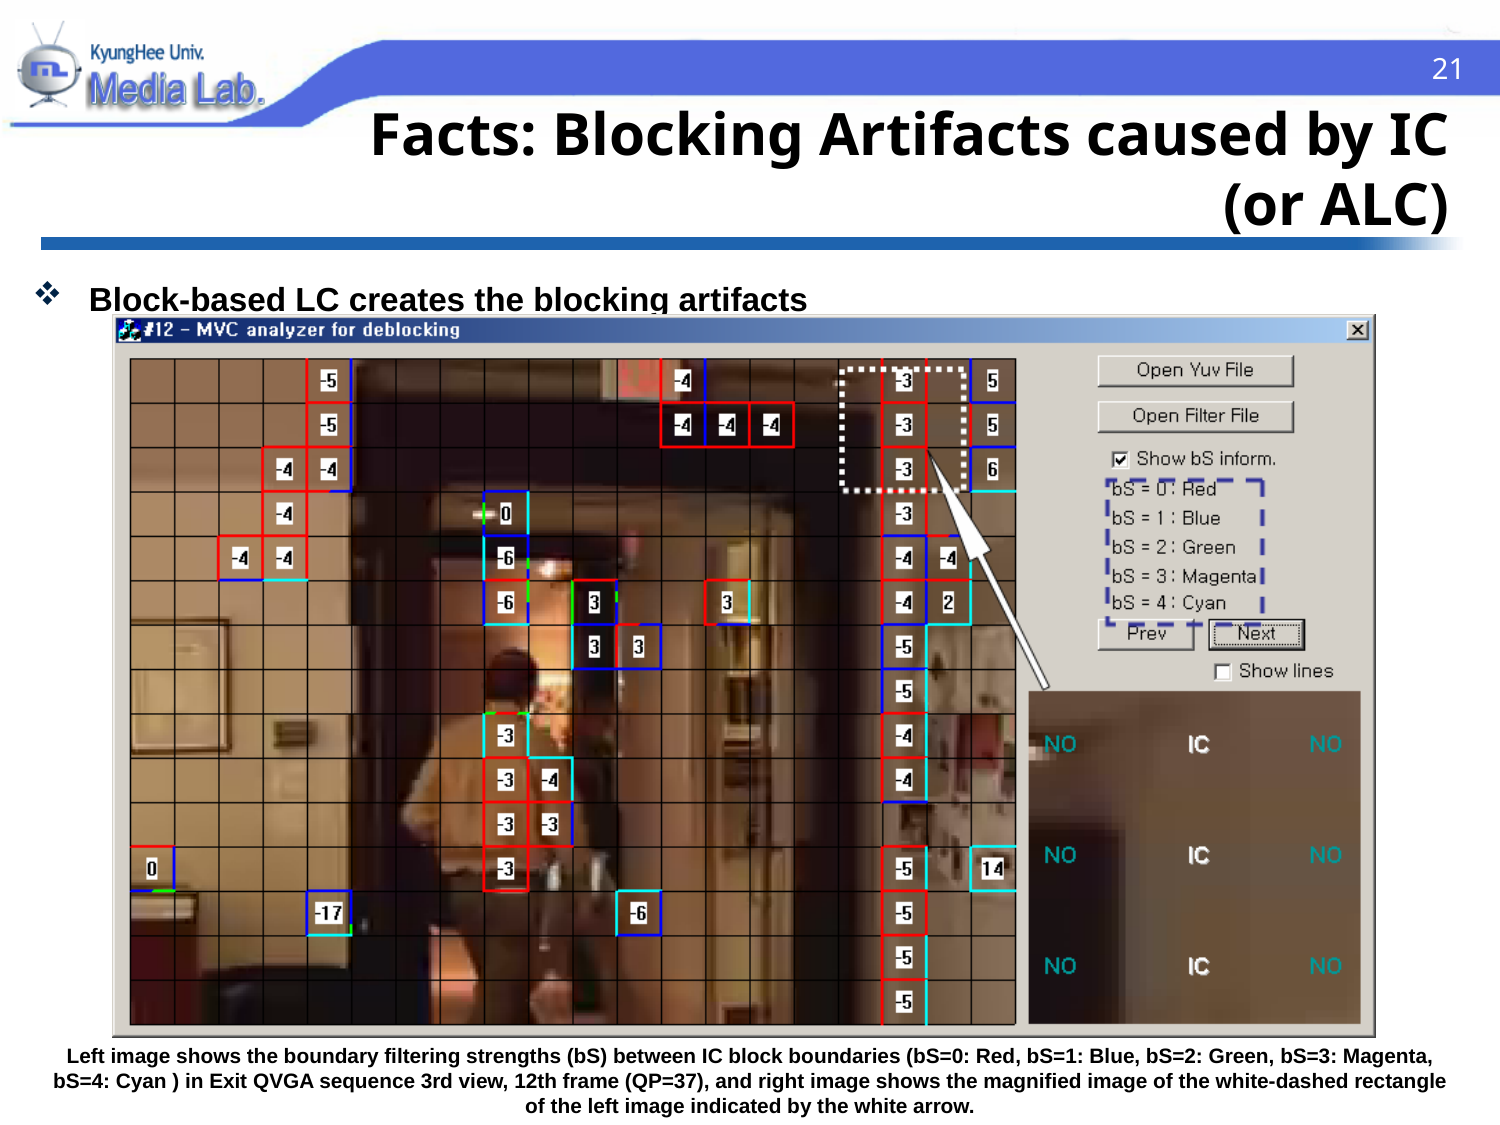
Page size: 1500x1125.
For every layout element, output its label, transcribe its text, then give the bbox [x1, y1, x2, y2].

picture [0, 0, 1500, 138]
picture [111, 314, 1377, 1039]
slide_number 21 [1403, 42, 1481, 93]
title Facts: Blocking Artifacts caused by IC (or ALC) [312, 101, 1465, 233]
picture [41, 237, 1500, 250]
list Block-based LC creates the blocking artifacts [17, 262, 1483, 1107]
text_box Left image shows the boundary filtering strengths (bS) between IC block boundaries (bS=0: Red, bS=1: Blue, bS=2: Green, bS=3: Magenta, bS=4: Cyan ) in Exit QVGA sequence 3rd view, 12th frame (QP=37), and right image shows the magnified image of the white-dashed rectangle of the left image indicated by the white arrow. [26, 1034, 1474, 1125]
